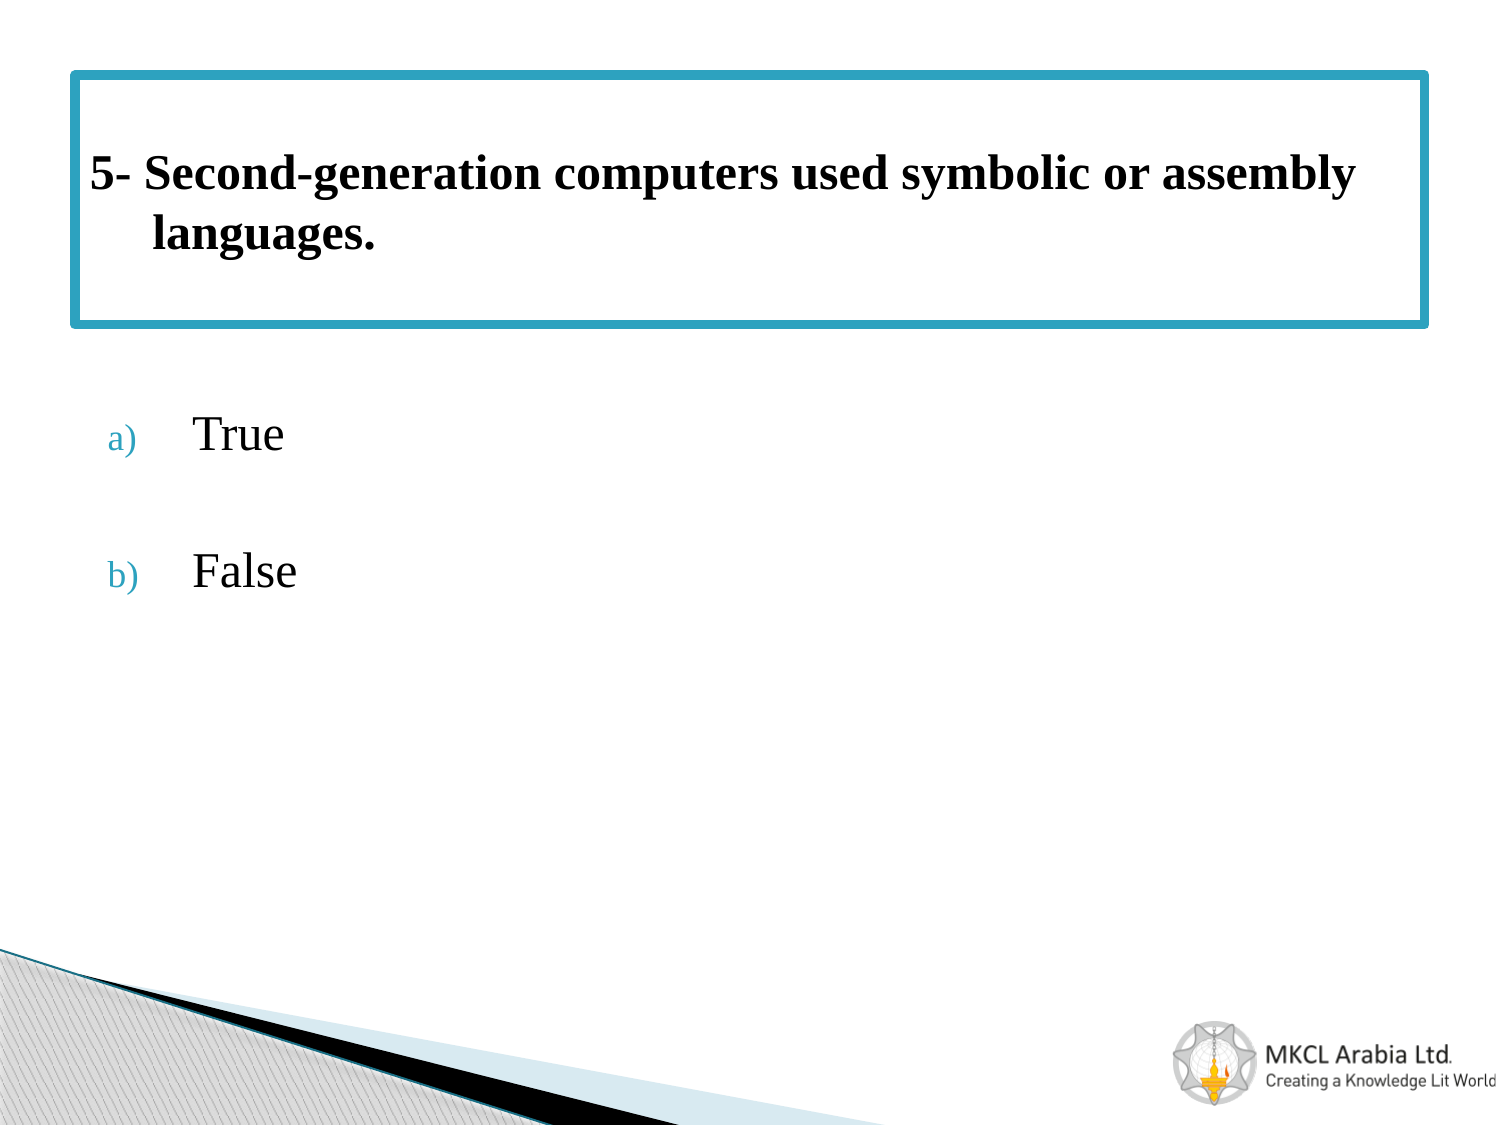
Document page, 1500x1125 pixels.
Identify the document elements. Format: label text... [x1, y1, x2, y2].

picture [1172, 1021, 1496, 1106]
list True False [75, 329, 1425, 1068]
title 5- Second-generation computers used symbolic or assembly languages. [70, 70, 1429, 329]
